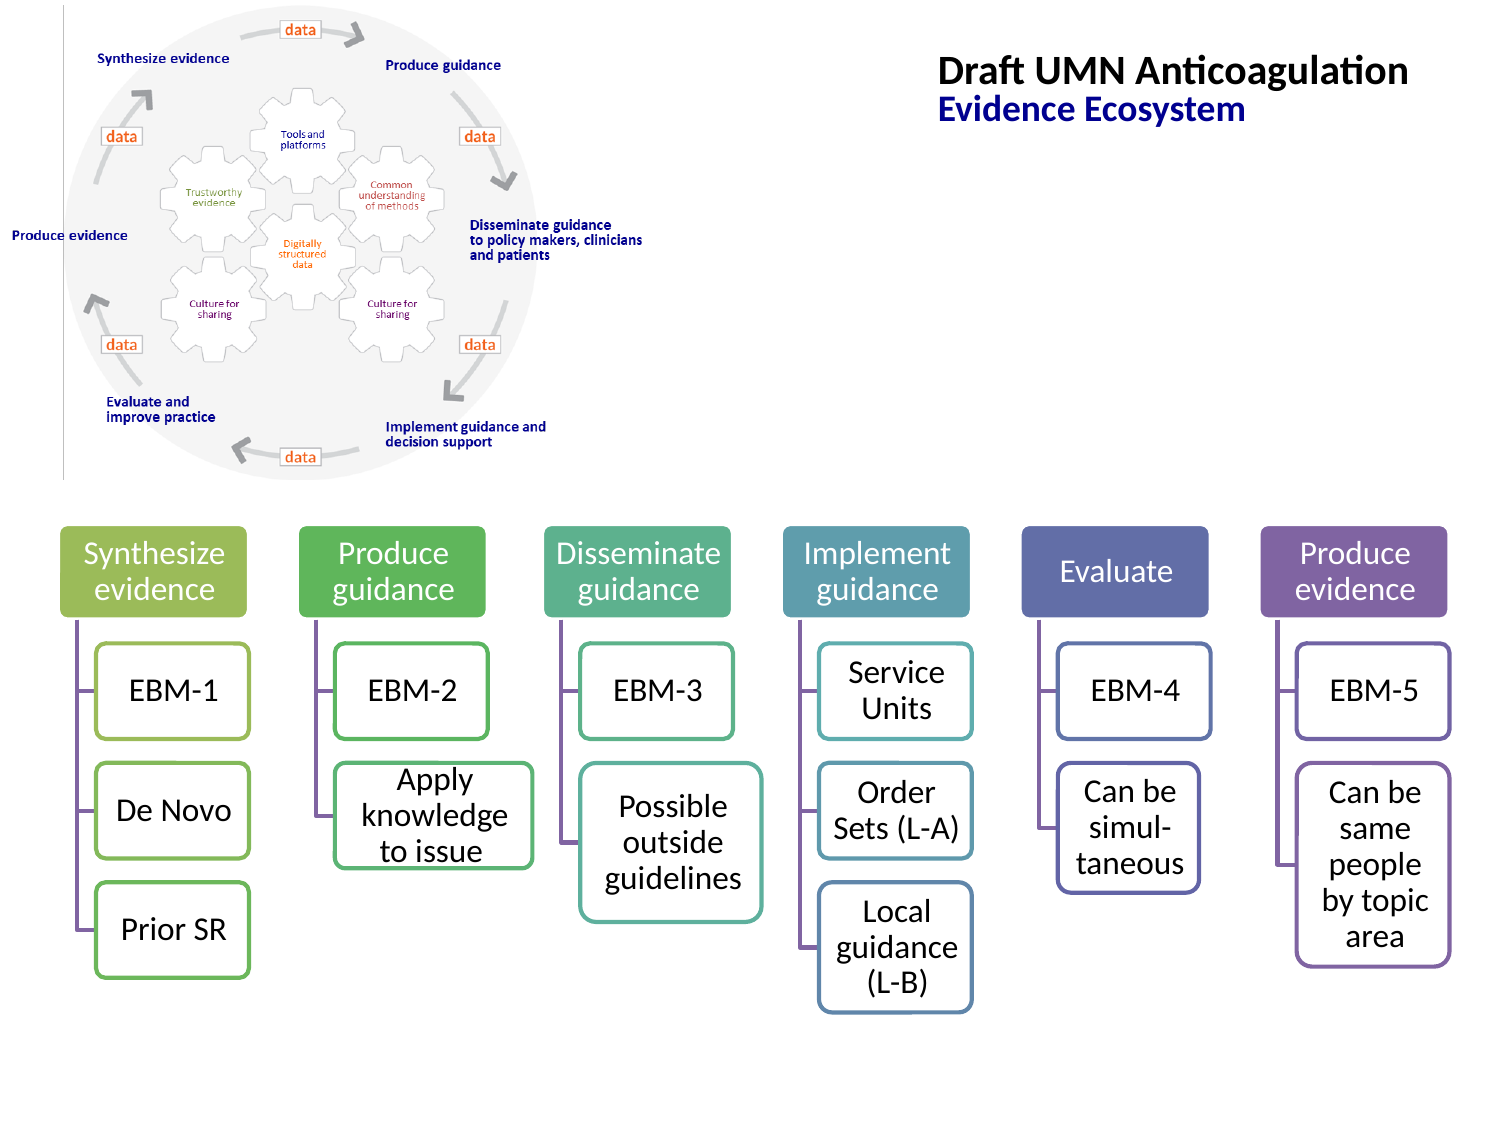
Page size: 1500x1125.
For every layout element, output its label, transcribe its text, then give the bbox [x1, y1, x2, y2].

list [57, 378, 1451, 1125]
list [0, 5, 663, 480]
text_box Draft UMN Anticoagulation Evidence Ecosystem [923, 45, 1425, 136]
